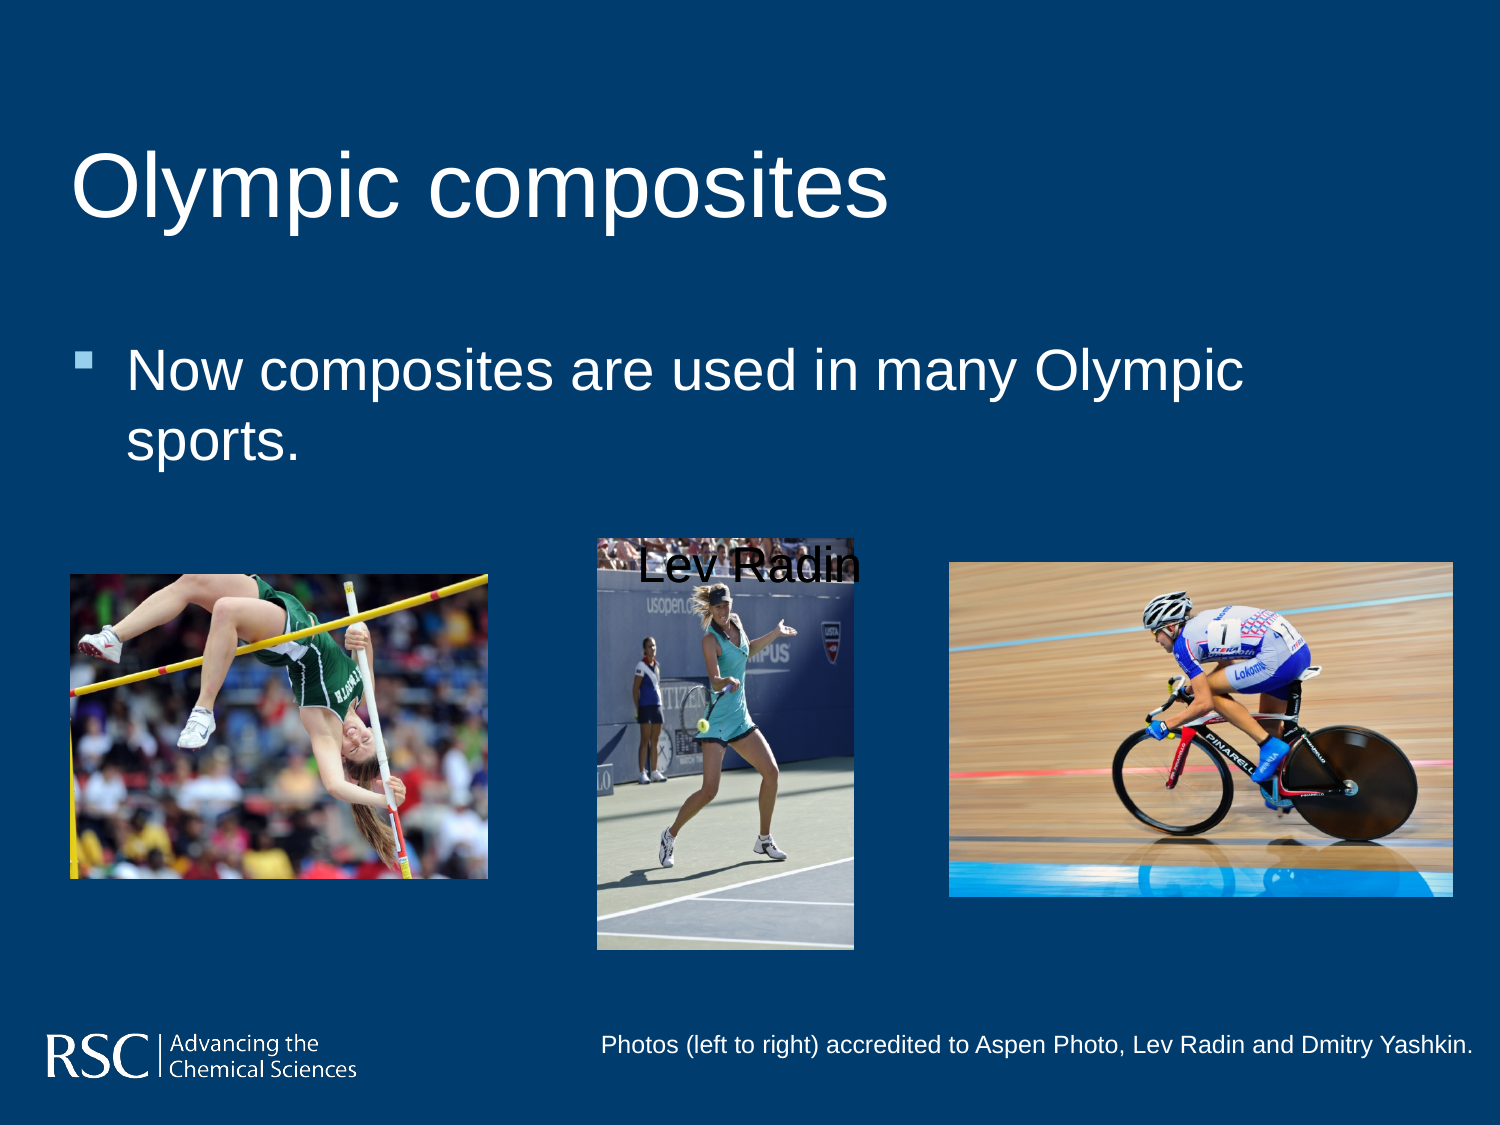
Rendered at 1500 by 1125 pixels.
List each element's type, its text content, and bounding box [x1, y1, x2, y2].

title Olympic composites [55, 74, 1438, 244]
picture [70, 573, 489, 880]
text_box Lev Radin [622, 524, 878, 600]
picture [42, 1028, 362, 1082]
picture [1222, 888, 1232, 897]
picture [597, 538, 854, 950]
picture [948, 562, 1453, 897]
list Now composites are used in many Olympic sports. [55, 324, 1438, 976]
text_box Photos (left to right) accredited to Aspen Photo, Lev Radin and Dmitry Yashkin. [585, 984, 1500, 1067]
